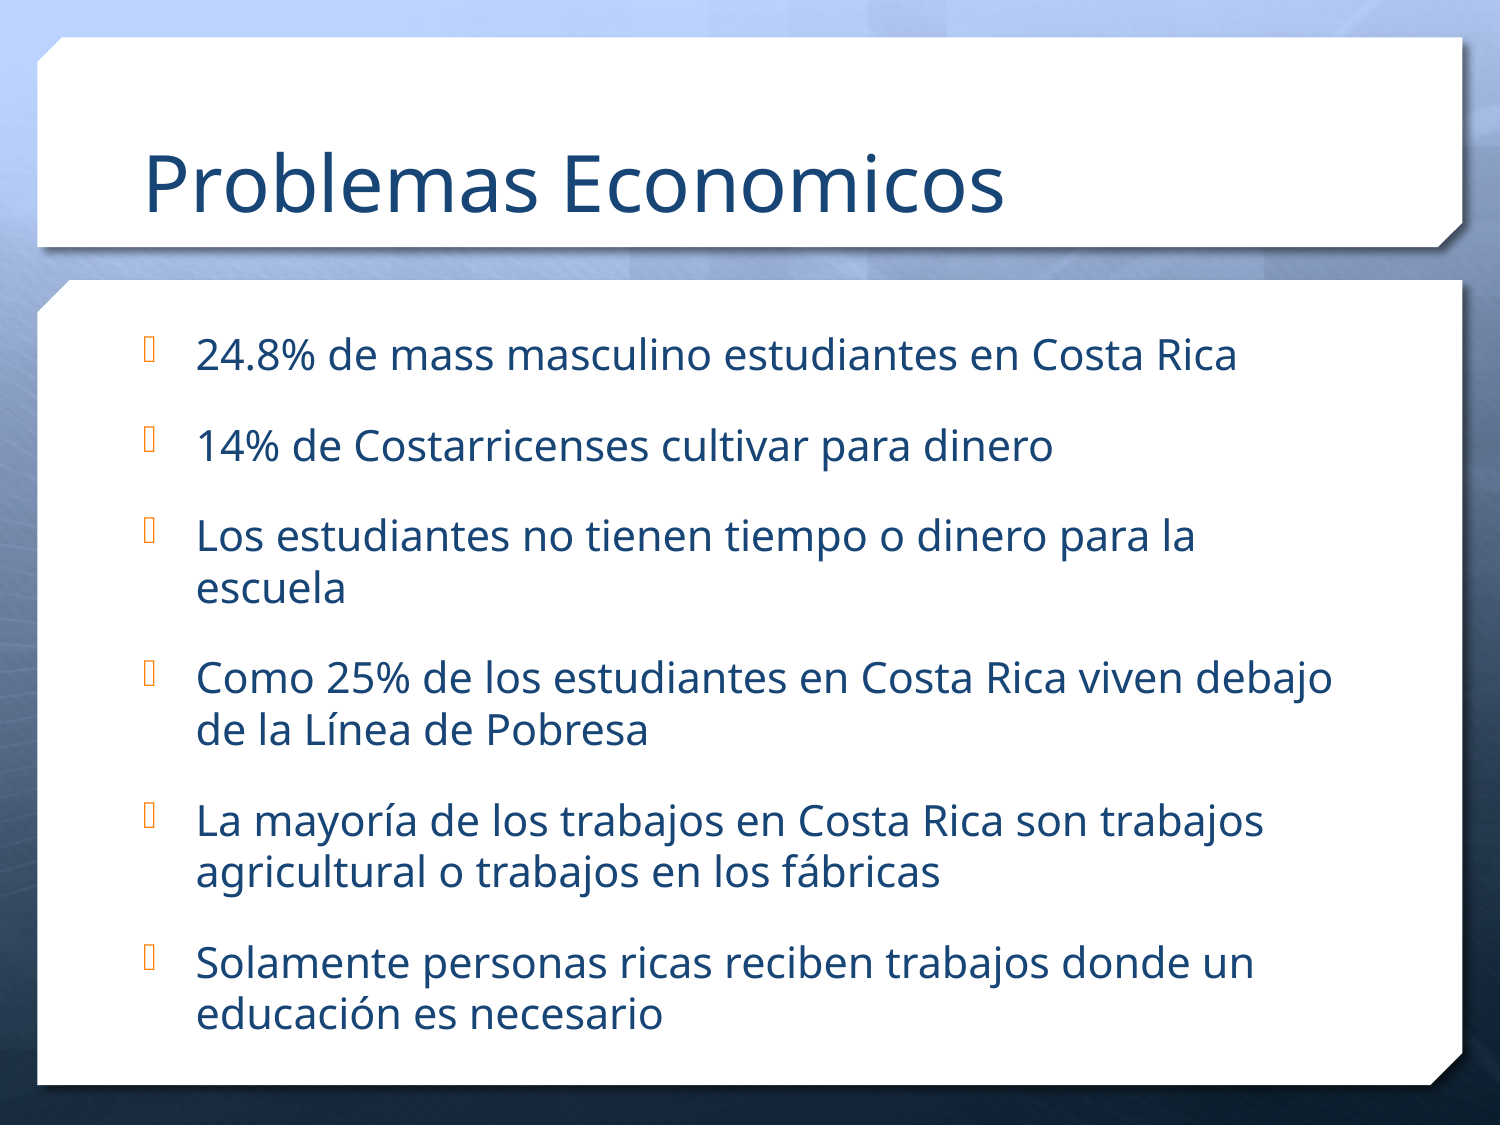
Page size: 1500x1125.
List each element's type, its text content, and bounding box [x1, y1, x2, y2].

title Problemas Economicos [127, 48, 1372, 236]
list 24.8% de mass masculino estudiantes en Costa Rica 14% de Costarricenses cultivar para dinero Los estudiantes no tienen tiempo o dinero para la escuela Como 25% de los estudiantes en Costa Rica viven debajo de la Línea de Pobresa La mayoría de los trabajos en Costa Rica son trabajos agricultural o trabajos en los fábricas Solamente personas ricas reciben trabajos donde un educación es necesario [127, 319, 1372, 1051]
